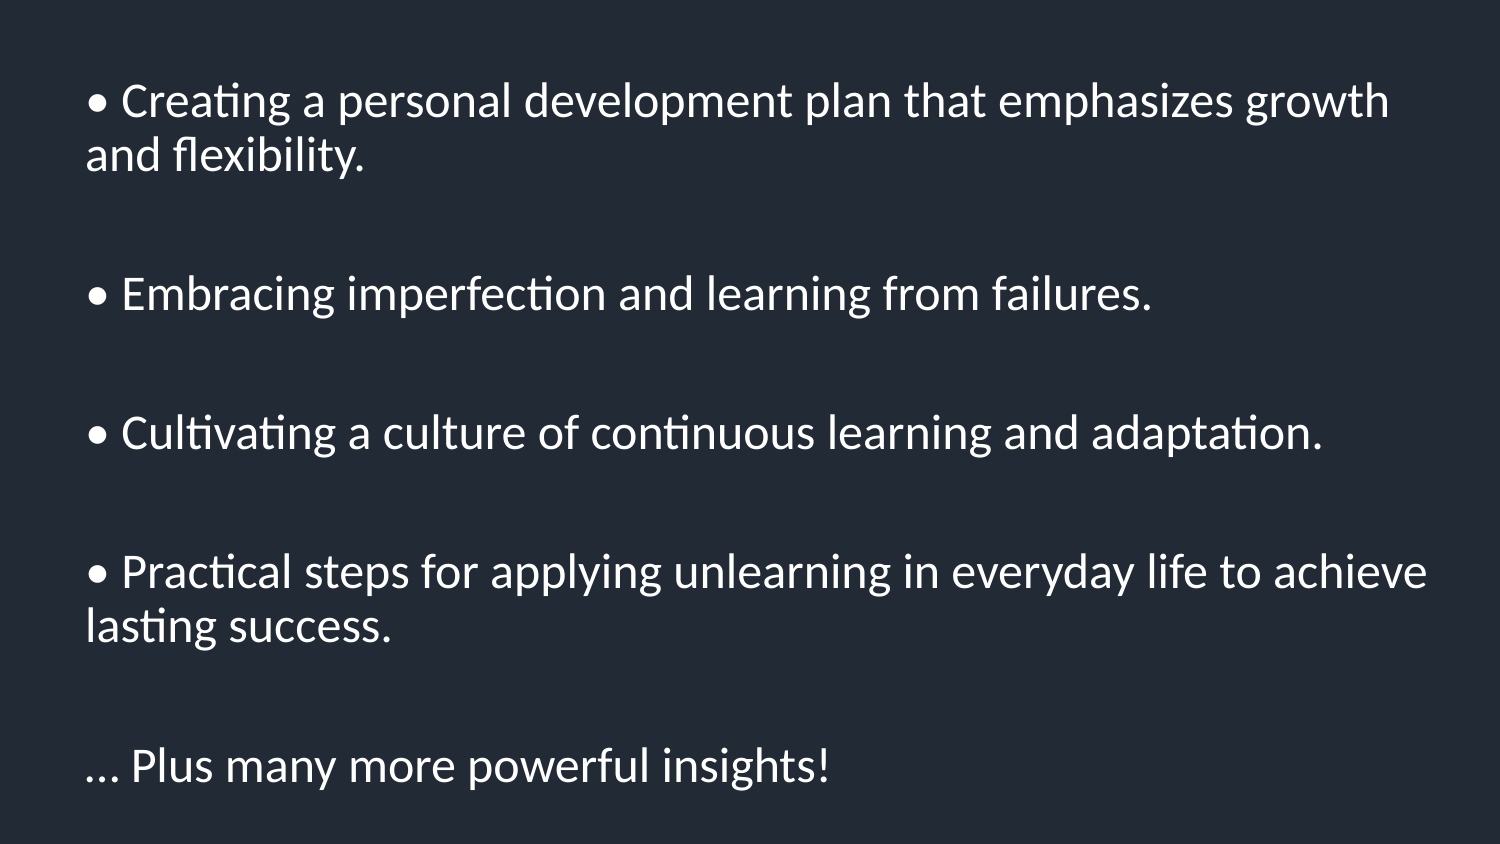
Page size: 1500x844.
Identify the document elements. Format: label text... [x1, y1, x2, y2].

list • Creating a personal development plan that emphasizes growth and flexibility. • Embracing imperfection and learning from failures. • Cultivating a culture of continuous learning and adaptation. • Practical steps for applying unlearning in everyday life to achieve lasting success. … Plus many more powerful insights! [70, 66, 1447, 633]
